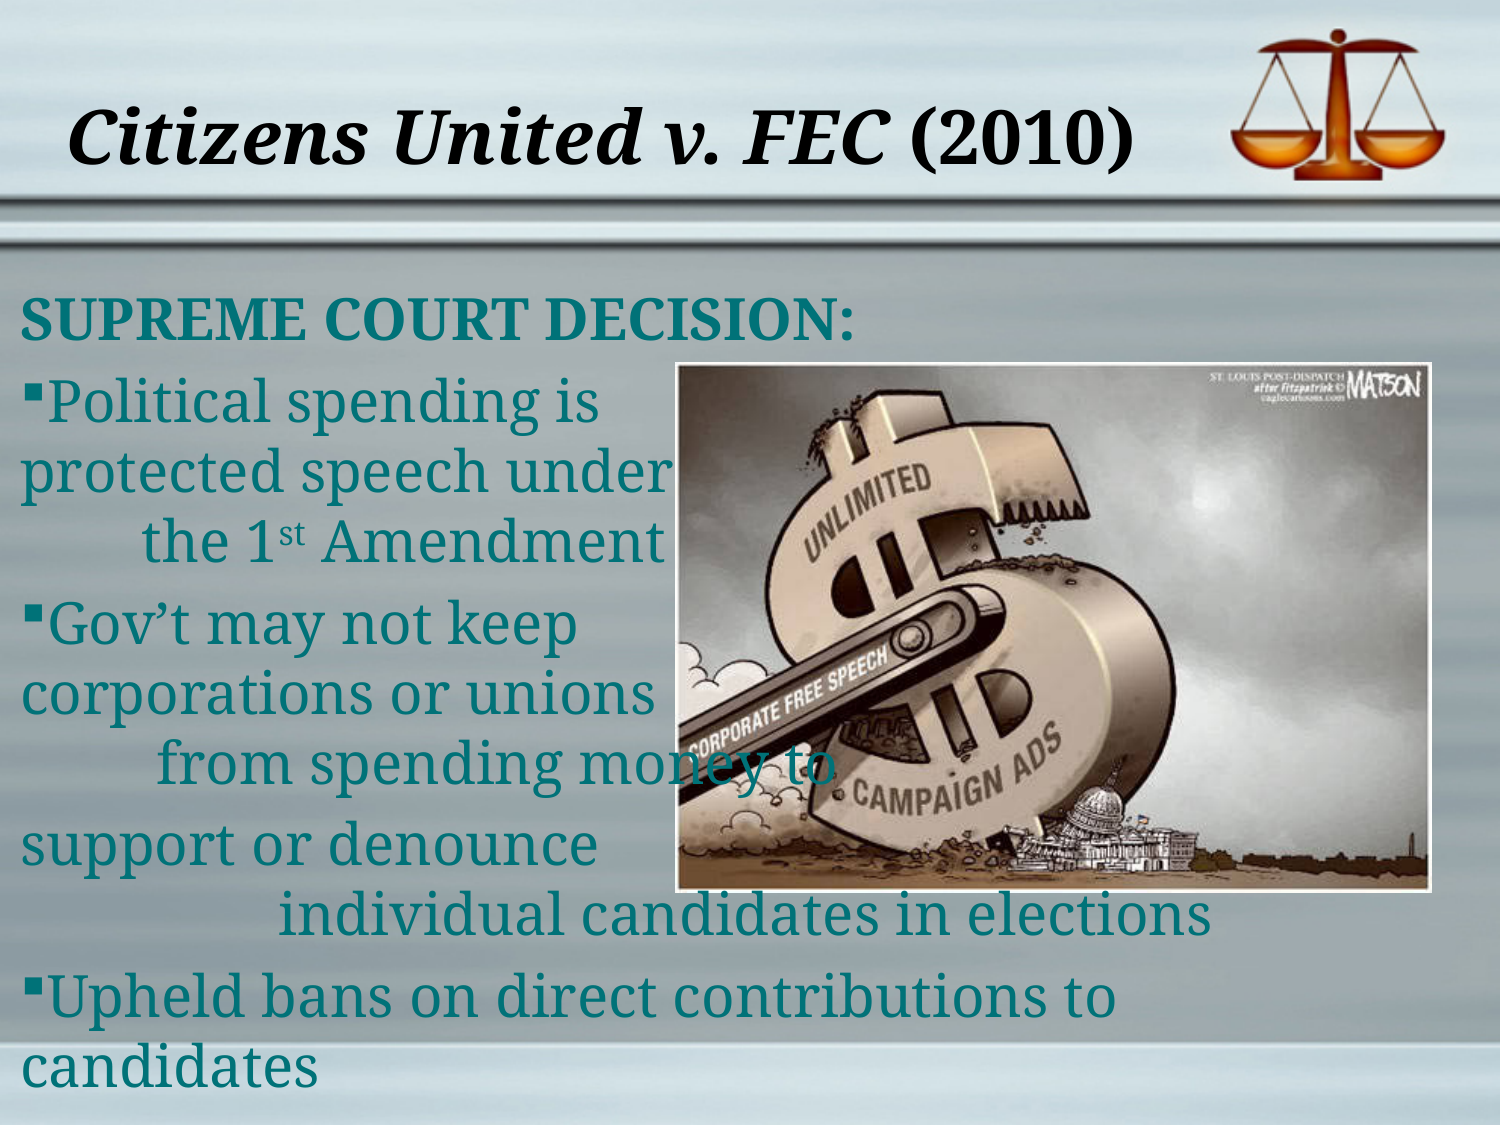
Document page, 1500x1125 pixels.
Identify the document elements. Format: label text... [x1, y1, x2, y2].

picture [0, 0, 1500, 1125]
list SUPREME COURT DECISION: Political spending is protected speech under the 1st Amendment Gov’t may not keep corporations or unions from spending money to support or denounce individual candidates in elections Upheld bans on direct contributions to candidates [5, 275, 1400, 1050]
title Citizens United v. FEC (2010) [50, 24, 1238, 188]
